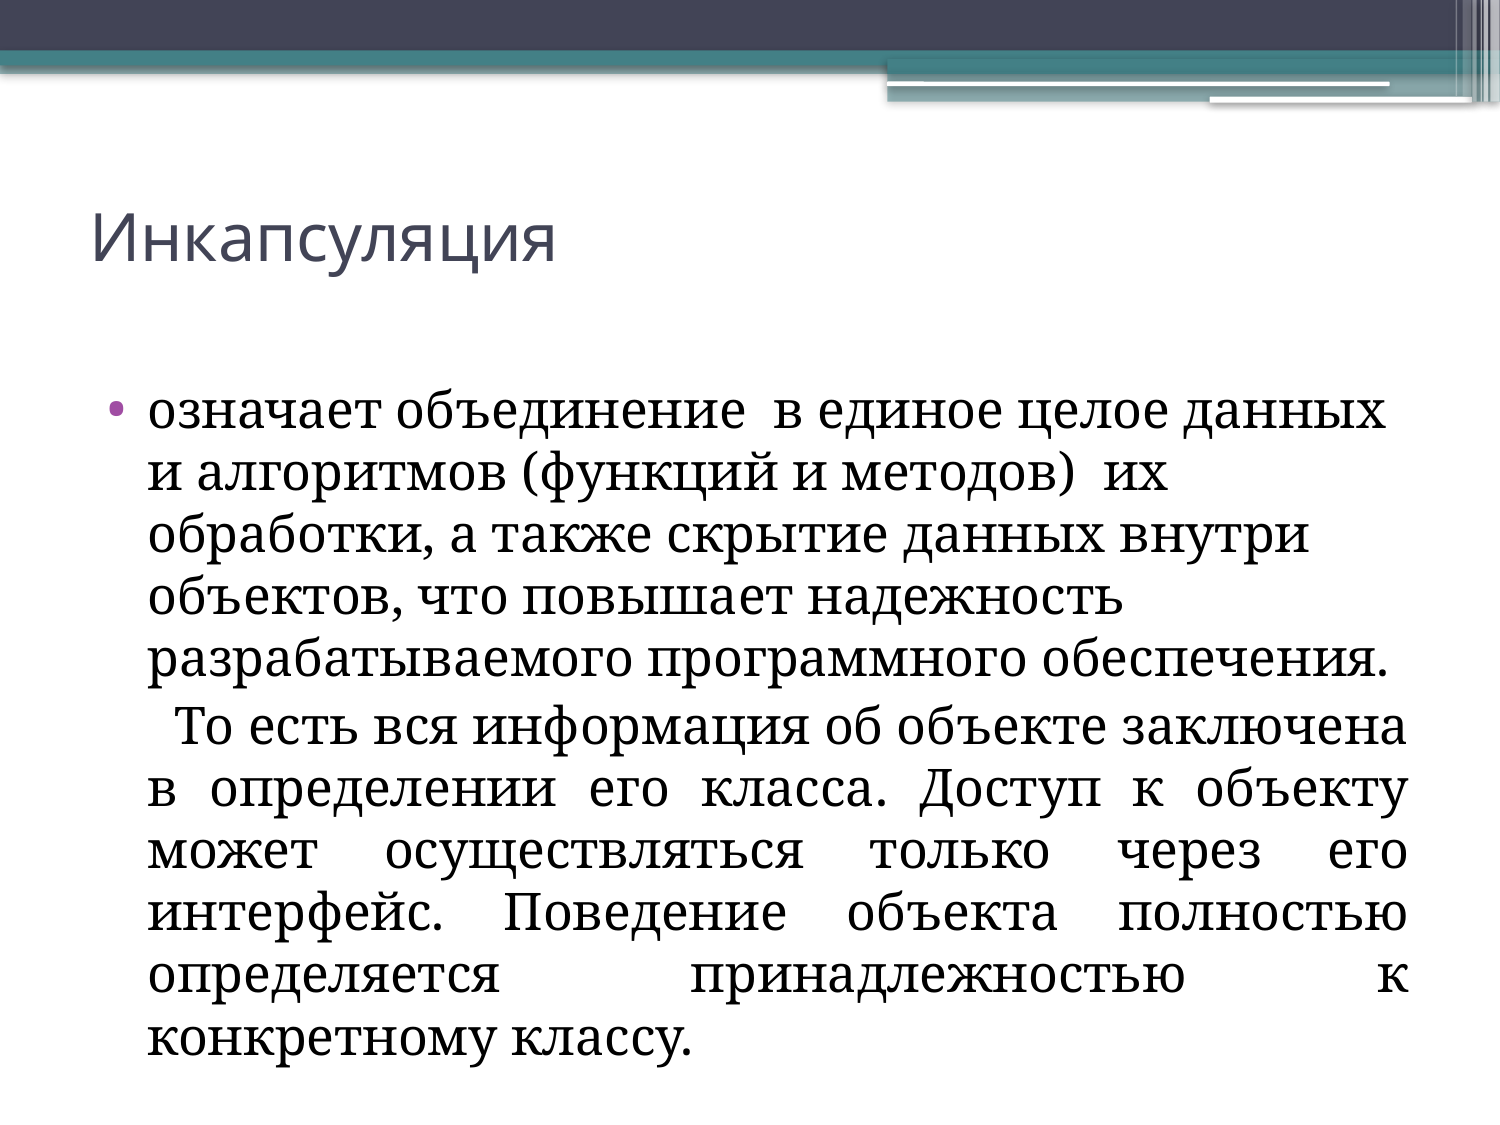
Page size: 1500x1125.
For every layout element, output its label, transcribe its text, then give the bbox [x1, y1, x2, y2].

list означает объединение в единое целое данных и алгоритмов (функций и методов) их обработки, а также скрытие данных внутри объектов, что повышает надежность разрабатываемого программного обеспечения. То есть вся информация об объекте заключена в определении его класса. Доступ к объекту может осуществляться только через его интерфейс. Поведение объекта полностью определяется принадлежностью к конкретному классу. [75, 368, 1425, 1079]
title Инкапсуляция [75, 187, 1425, 363]
